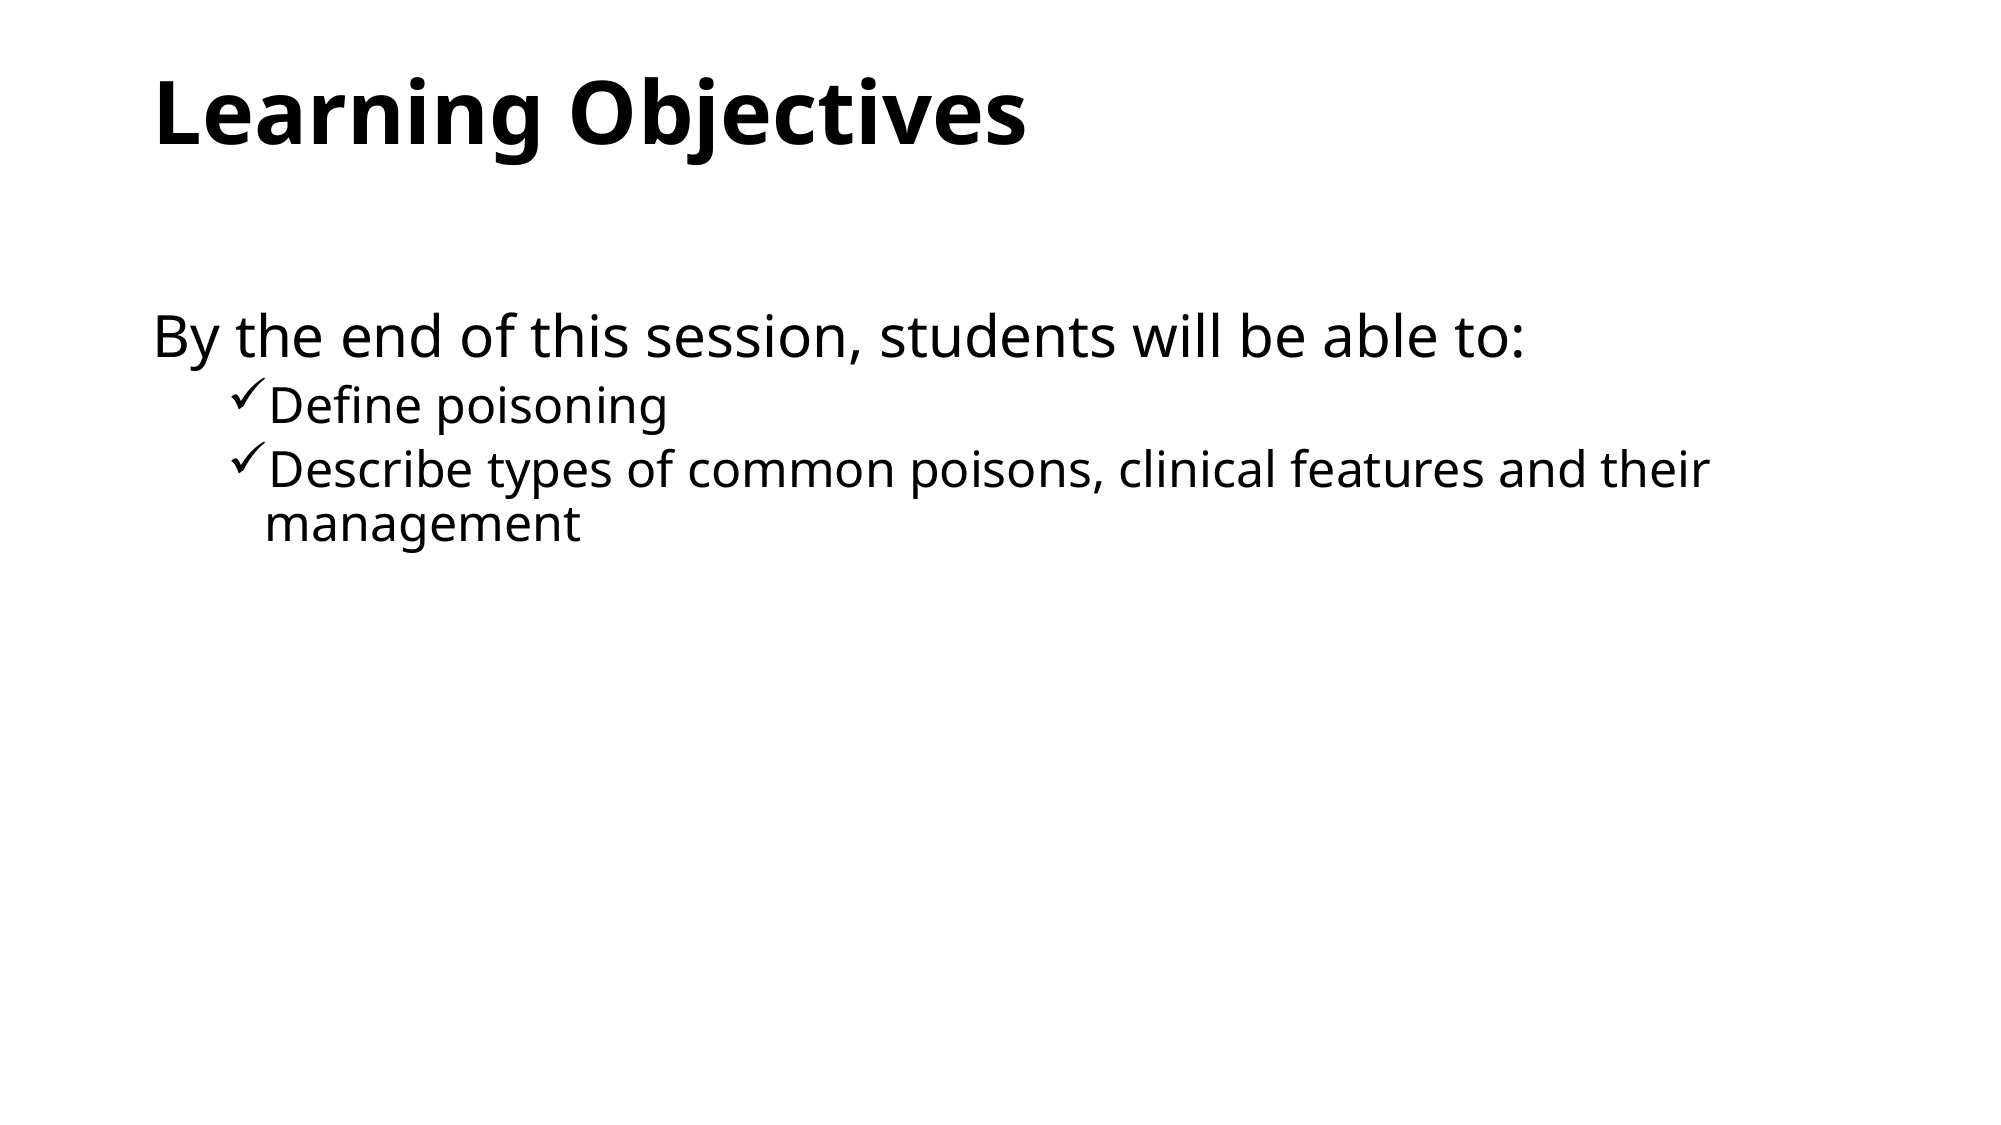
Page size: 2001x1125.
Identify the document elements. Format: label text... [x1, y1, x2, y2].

title Learning Objectives [137, 59, 1863, 278]
list By the end of this session, students will be able to: Define poisoning Describe types of common poisons, clinical features and their management [137, 299, 1863, 1014]
